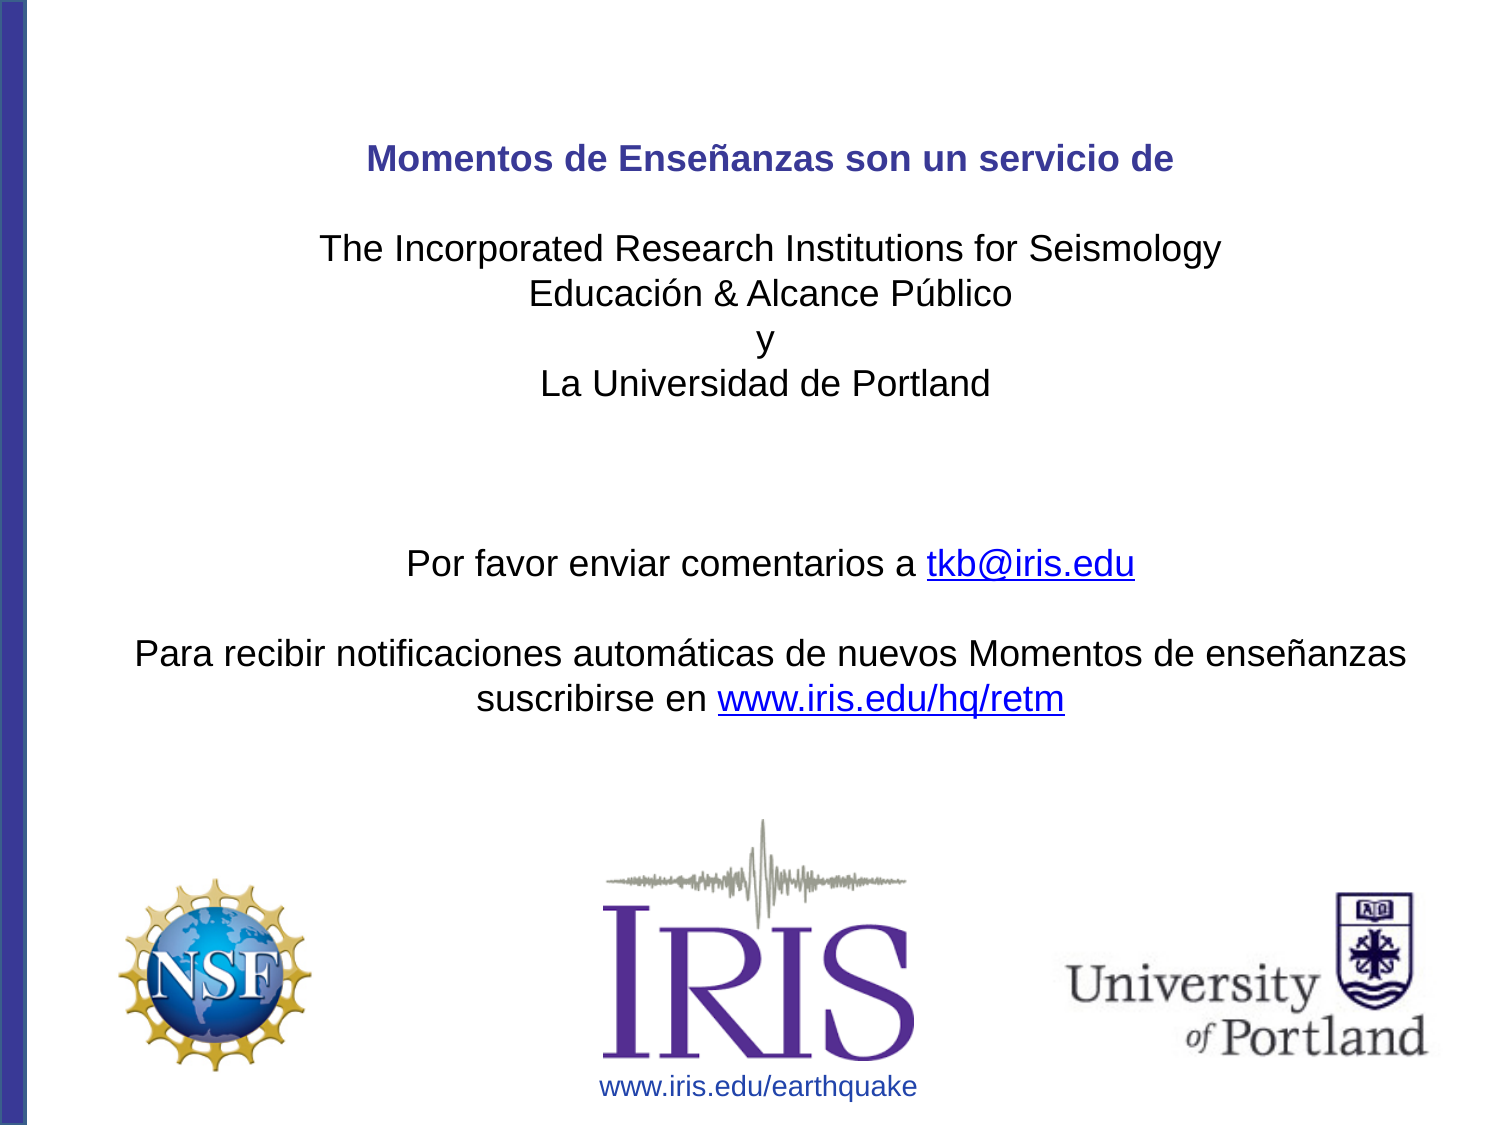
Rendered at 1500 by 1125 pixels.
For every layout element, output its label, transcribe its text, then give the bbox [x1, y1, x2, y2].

picture [1049, 863, 1447, 1074]
picture [603, 819, 914, 1061]
text_box [0, 0, 27, 1125]
text_box Momentos de Enseñanzas son un servicio de The Incorporated Research Institutions for Seismology Educación & Alcance Público y La Universidad de Portland Por favor enviar comentarios a tkb@iris.edu Para recibir notificaciones automáticas de nuevos Momentos de enseñanzas suscribirse en www.iris.edu/hq/retm [116, 126, 1425, 772]
picture [116, 875, 314, 1074]
text_box www.iris.edu/earthquake [552, 1060, 965, 1110]
